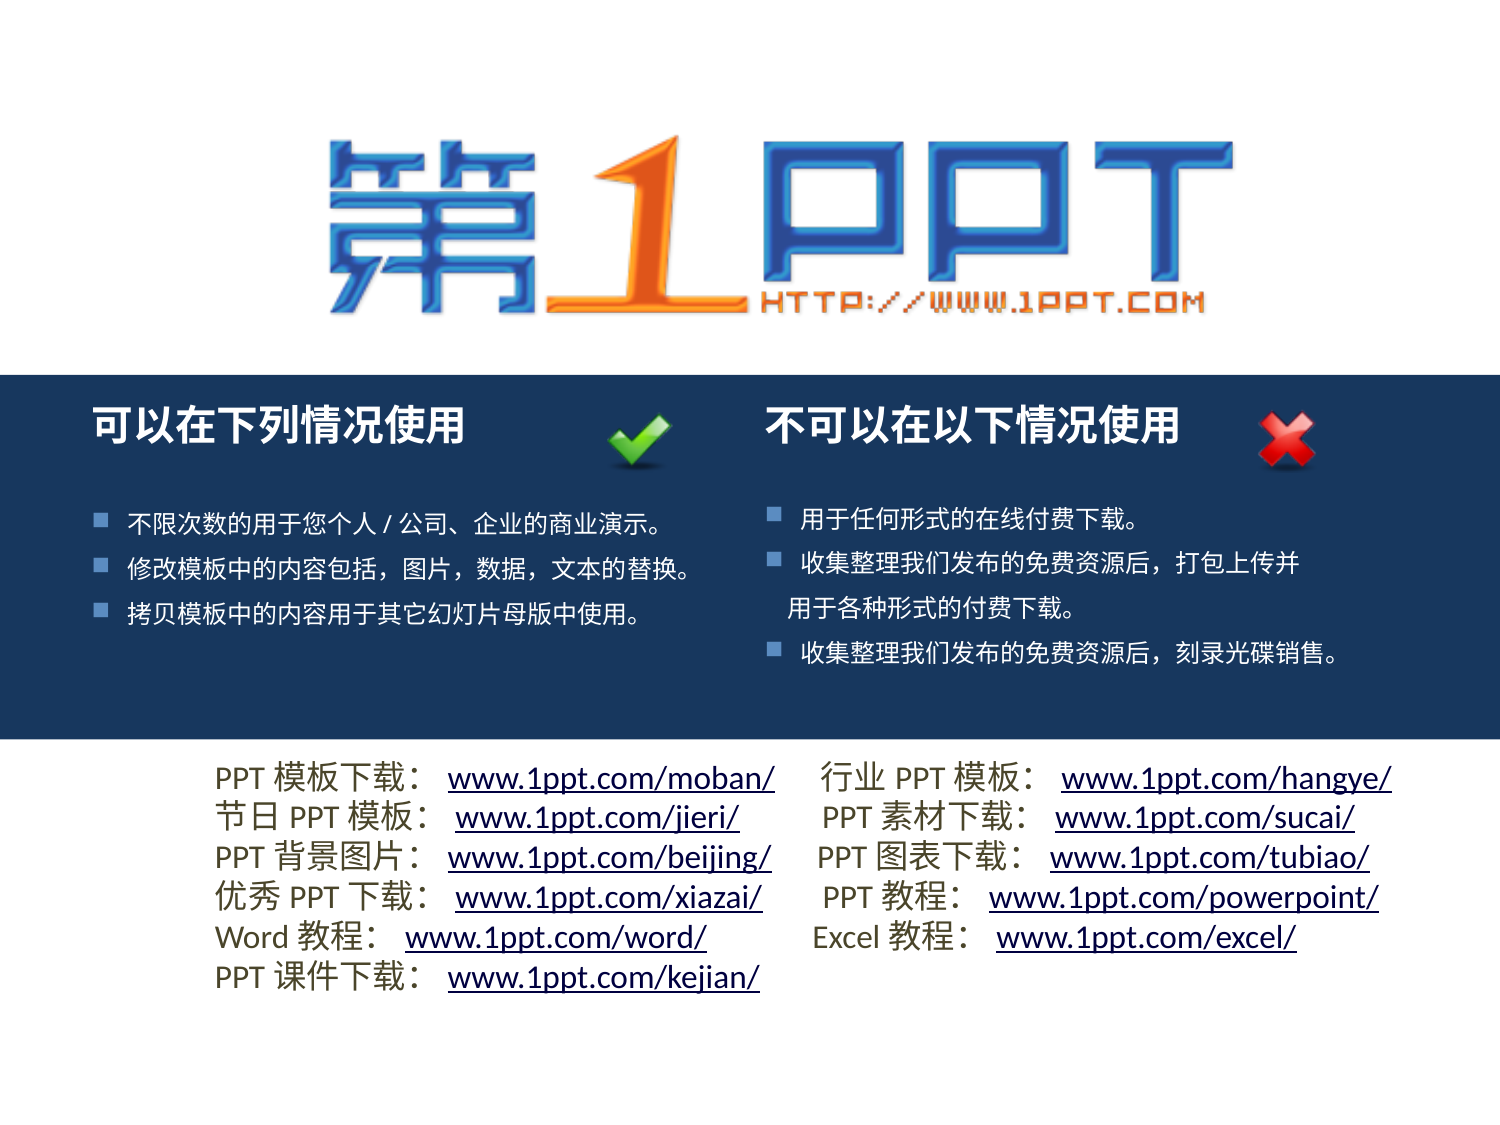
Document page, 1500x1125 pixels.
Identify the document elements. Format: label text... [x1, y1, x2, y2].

picture [607, 407, 673, 473]
text_box PPT模板下载：www.1ppt.com/moban/ 行业PPT模板：www.1ppt.com/hangye/ 节日PPT模板：www.1ppt.com/jieri/ PPT素材下载：www.1ppt.com/sucai/ PPT背景图片：www.1ppt.com/beijing/ PPT图表下载：www.1ppt.com/tubiao/ 优秀PPT下载：www.1ppt.com/xiazai/ PPT教程：www.1ppt.com/powerpoint/ Word教程：www.1ppt.com/word/ Excel教程：www.1ppt.com/excel/ PPT课件下载：www.1ppt.com/kejian/ [198, 740, 1500, 1096]
picture [307, 117, 1259, 339]
picture [1253, 407, 1319, 473]
text_box [0, 374, 1500, 740]
text_box 可以在下列情况使用 不限次数的用于您个人/公司、企业的商业演示。 修改模板中的内容包括，图片，数据，文本的替换。 拷贝模板中的内容用于其它幻灯片母版中使用。 [76, 391, 750, 716]
text_box 不可以在以下情况使用 用于任何形式的在线付费下载。 收集整理我们发布的免费资源后，打包上传并 用于各种形式的付费下载。 收集整理我们发布的免费资源后，刻录光碟销售。 [750, 391, 1424, 716]
